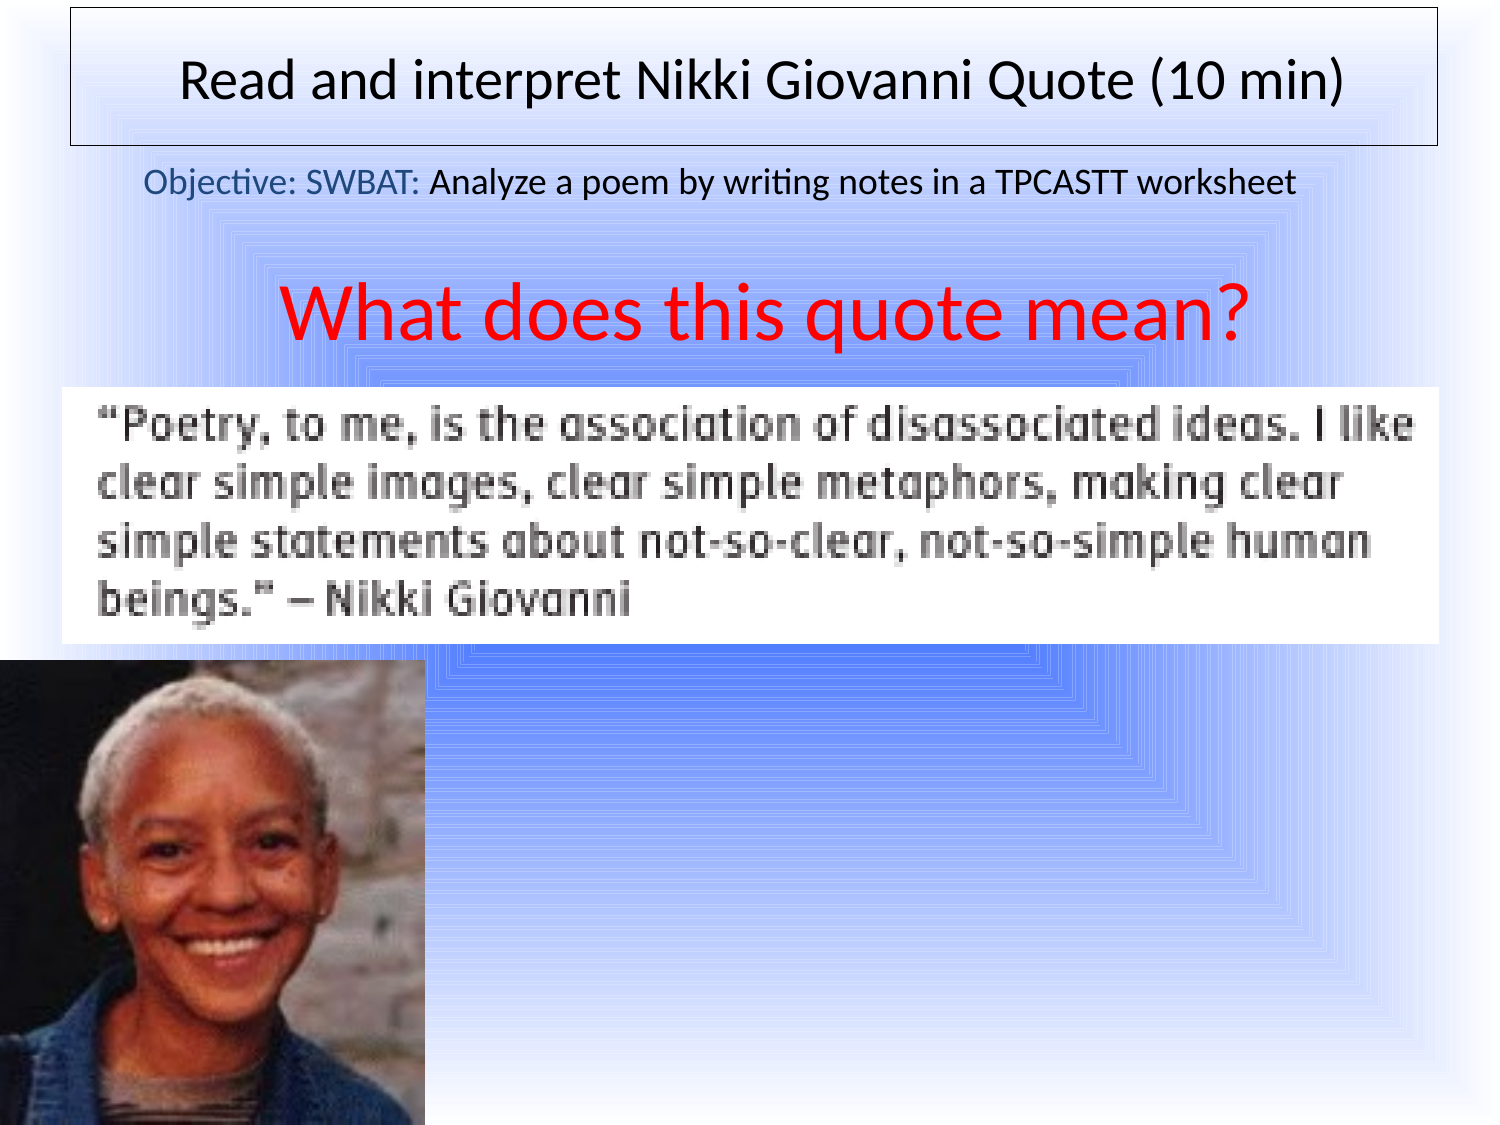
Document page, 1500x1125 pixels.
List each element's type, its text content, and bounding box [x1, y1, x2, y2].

text_box What does this quote mean? [264, 249, 1270, 365]
picture [0, 660, 426, 1125]
text_box Objective: SWBAT: Analyze a poem by writing notes in a TPCASTT worksheet [24, 149, 1367, 210]
picture [62, 387, 1439, 644]
title Read and interpret Nikki Giovanni Quote (10 min) [70, 7, 1438, 146]
